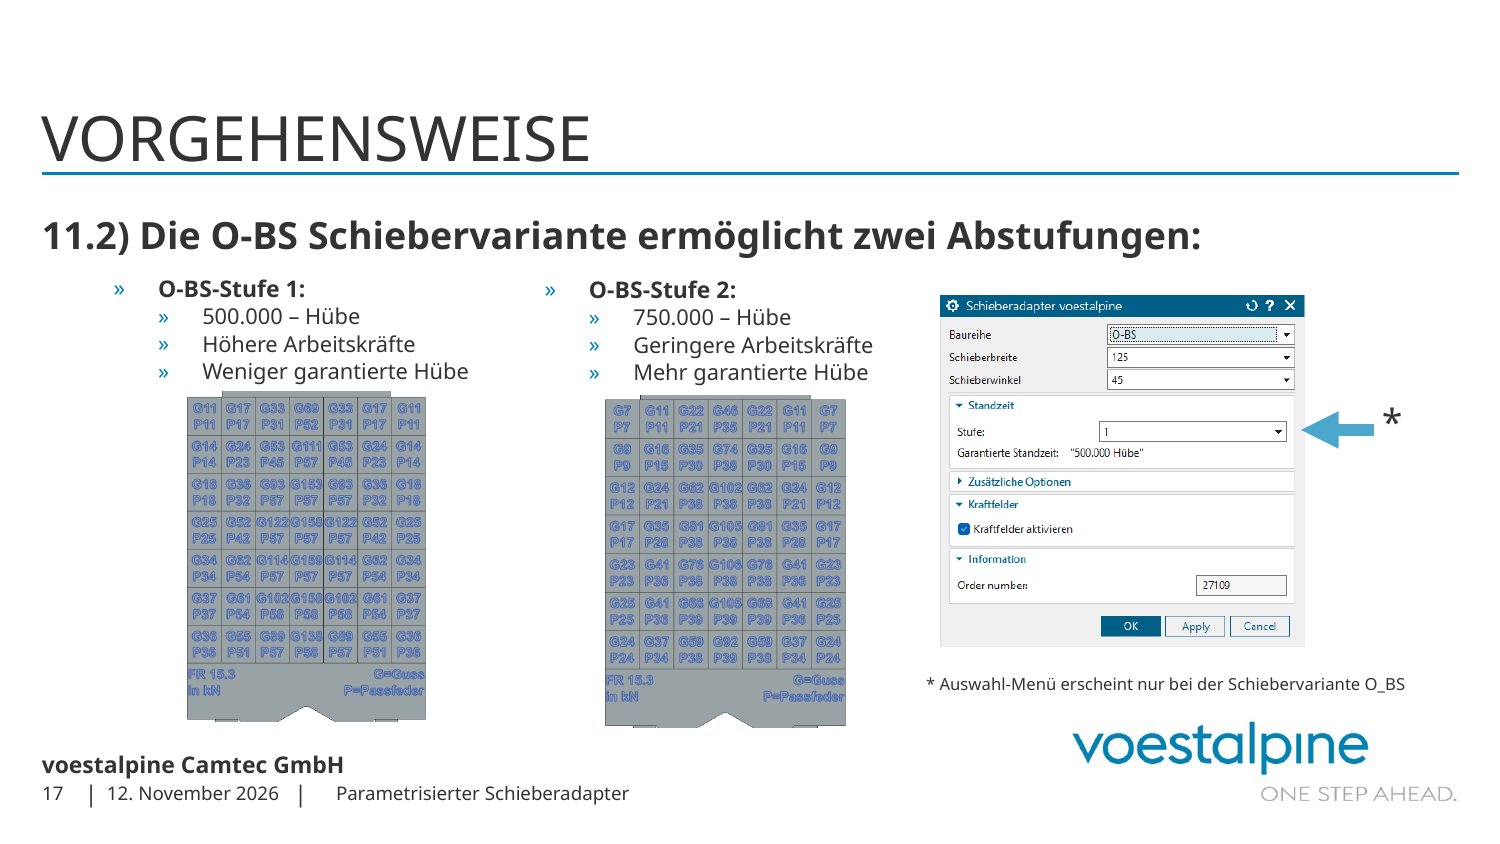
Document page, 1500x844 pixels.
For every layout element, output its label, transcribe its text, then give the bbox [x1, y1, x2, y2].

text_box * Auswahl-Menü erscheint nur bei der Schiebervariante O_BS [926, 672, 1427, 707]
text_box O-BS-Stufe 2: 750.000 – Hübe Geringere Arbeitskräfte Mehr garantierte Hübe [544, 274, 888, 432]
footer Parametrisierter Schieberadapter [321, 772, 1005, 818]
list 11.2) Die O-BS Schiebervariante ermöglicht zwei Abstufungen: [41, 209, 1459, 709]
text_box * [1367, 392, 1432, 452]
picture [181, 391, 431, 722]
text_box O-BS-Stufe 1: 500.000 – Hübe Höhere Arbeitskräfte Weniger garantierte Hübe [113, 272, 479, 406]
picture [600, 395, 851, 728]
picture [1052, 700, 1500, 844]
slide_number 11. März 2025 [89, 772, 297, 818]
title VORGEHENSWEISE [41, 28, 1459, 175]
picture [925, 279, 1315, 656]
slide_number 17 [41, 772, 89, 818]
